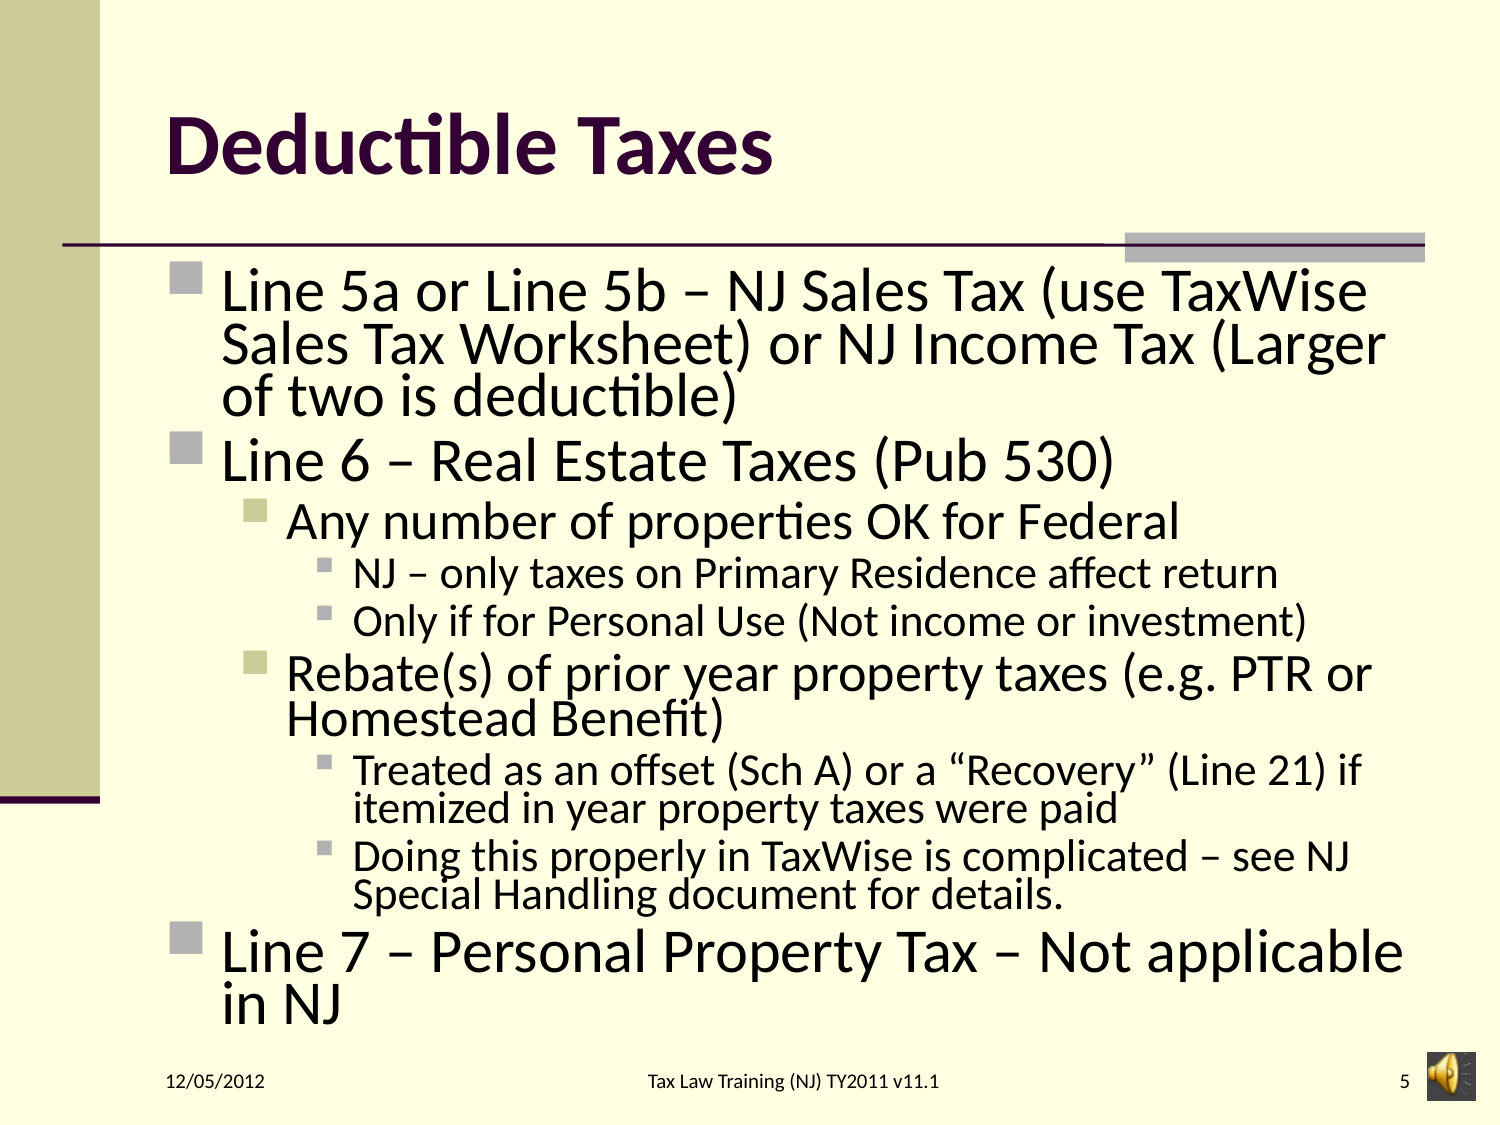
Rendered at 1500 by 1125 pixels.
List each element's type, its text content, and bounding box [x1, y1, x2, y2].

picture [1426, 1051, 1477, 1102]
slide_number 5 [1112, 1049, 1426, 1101]
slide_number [149, 1050, 476, 1101]
list Line 5a or Line 5b – NJ Sales Tax (use TaxWise Sales Tax Worksheet) or NJ Income Tax (Larger of two is deductible) Line 6 – Real Estate Taxes (Pub 530) Any number of properties OK for Federal NJ – only taxes on Primary Residence affect return Only if for Personal Use (Not income or investment) Rebate(s) of prior year property taxes (e.g. PTR or Homestead Benefit) Treated as an offset (Sch A) or a “Recovery” (Line 21) if itemized in year property taxes were paid Doing this properly in TaxWise is complicated – see NJ Special Handling document for details. Line 7 – Personal Property Tax – Not applicable in NJ [150, 262, 1425, 1038]
title Deductible Taxes [150, 45, 1425, 234]
footer Tax Law Training (NJ) TY2011 v11.1 [549, 1049, 1038, 1101]
